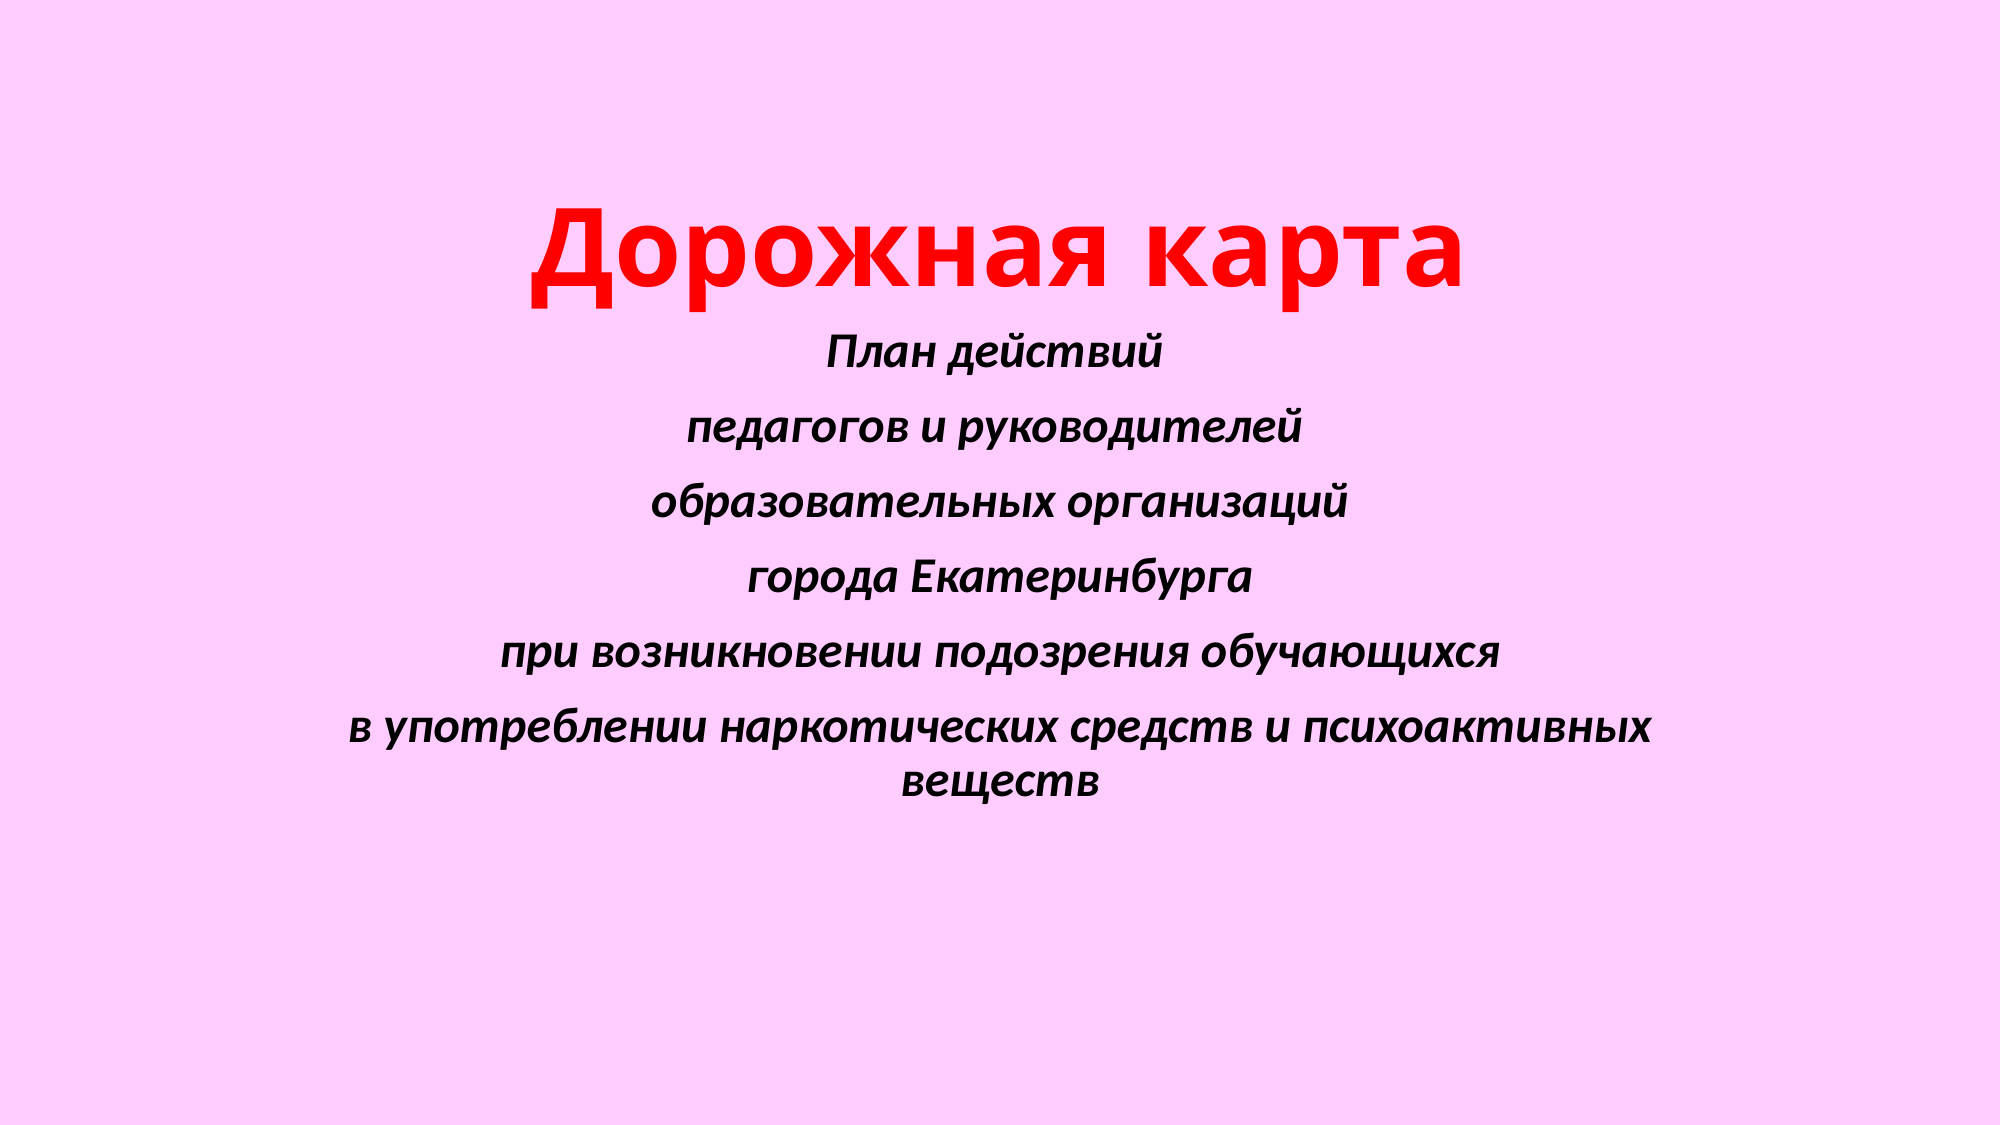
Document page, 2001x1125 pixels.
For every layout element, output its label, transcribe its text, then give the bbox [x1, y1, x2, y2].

subtitle План действий педагогов и руководителей образовательных организаций города Екатеринбурга при возникновении подозрения обучающихся в употреблении наркотических средств и психоактивных веществ [249, 317, 1750, 863]
title Дорожная карта [249, 184, 1750, 317]
